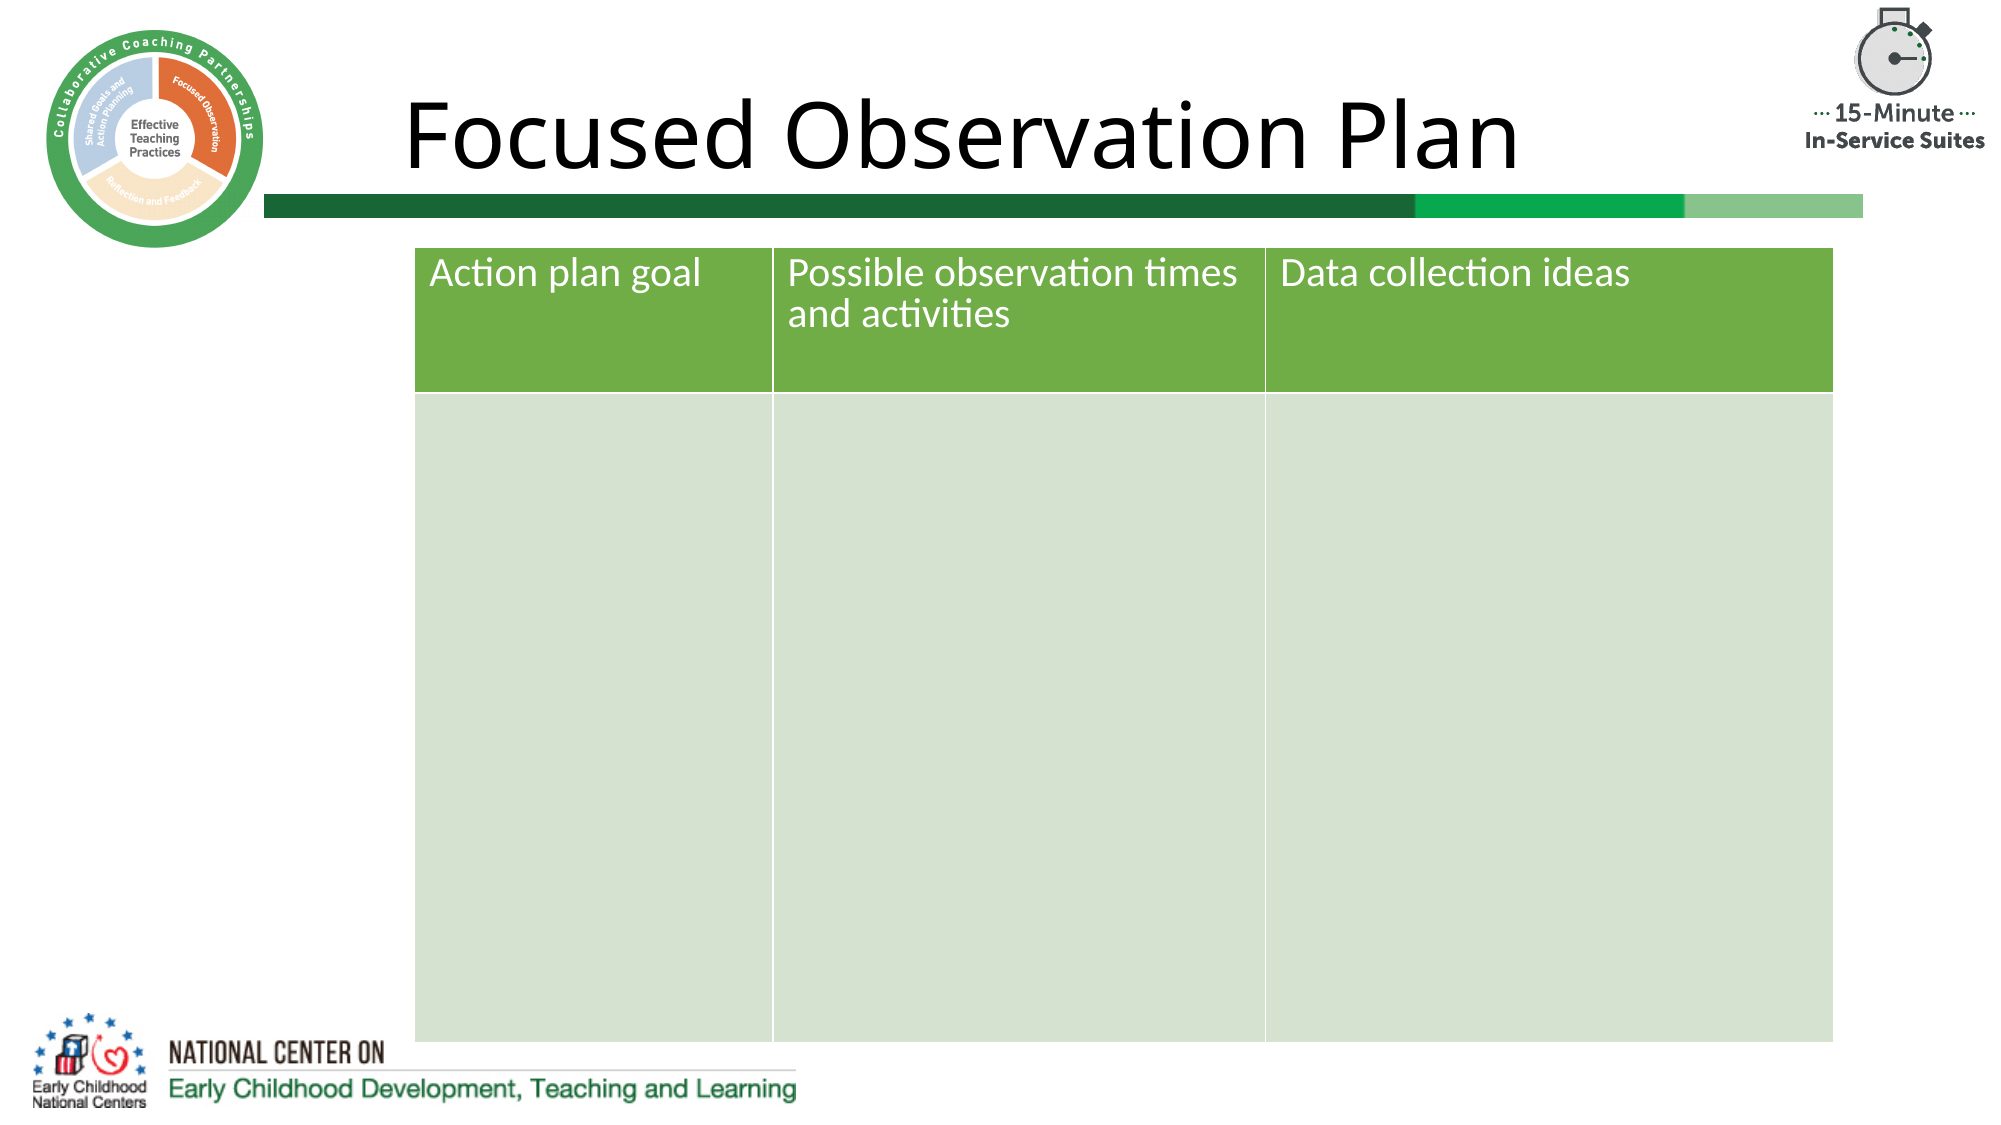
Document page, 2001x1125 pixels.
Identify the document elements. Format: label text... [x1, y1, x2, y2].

title Focused Observation Plan [387, 59, 1863, 218]
picture [33, 1013, 796, 1108]
table_cell [774, 394, 1265, 1042]
table_cell [415, 394, 772, 1042]
table_header Possible observation times and activities [774, 248, 1265, 392]
table_header Data collection ideas [1266, 248, 1833, 392]
table_cell [1266, 394, 1833, 1042]
picture [45, 29, 387, 248]
picture [1790, 0, 1999, 161]
table_header Action plan goal [415, 248, 772, 392]
